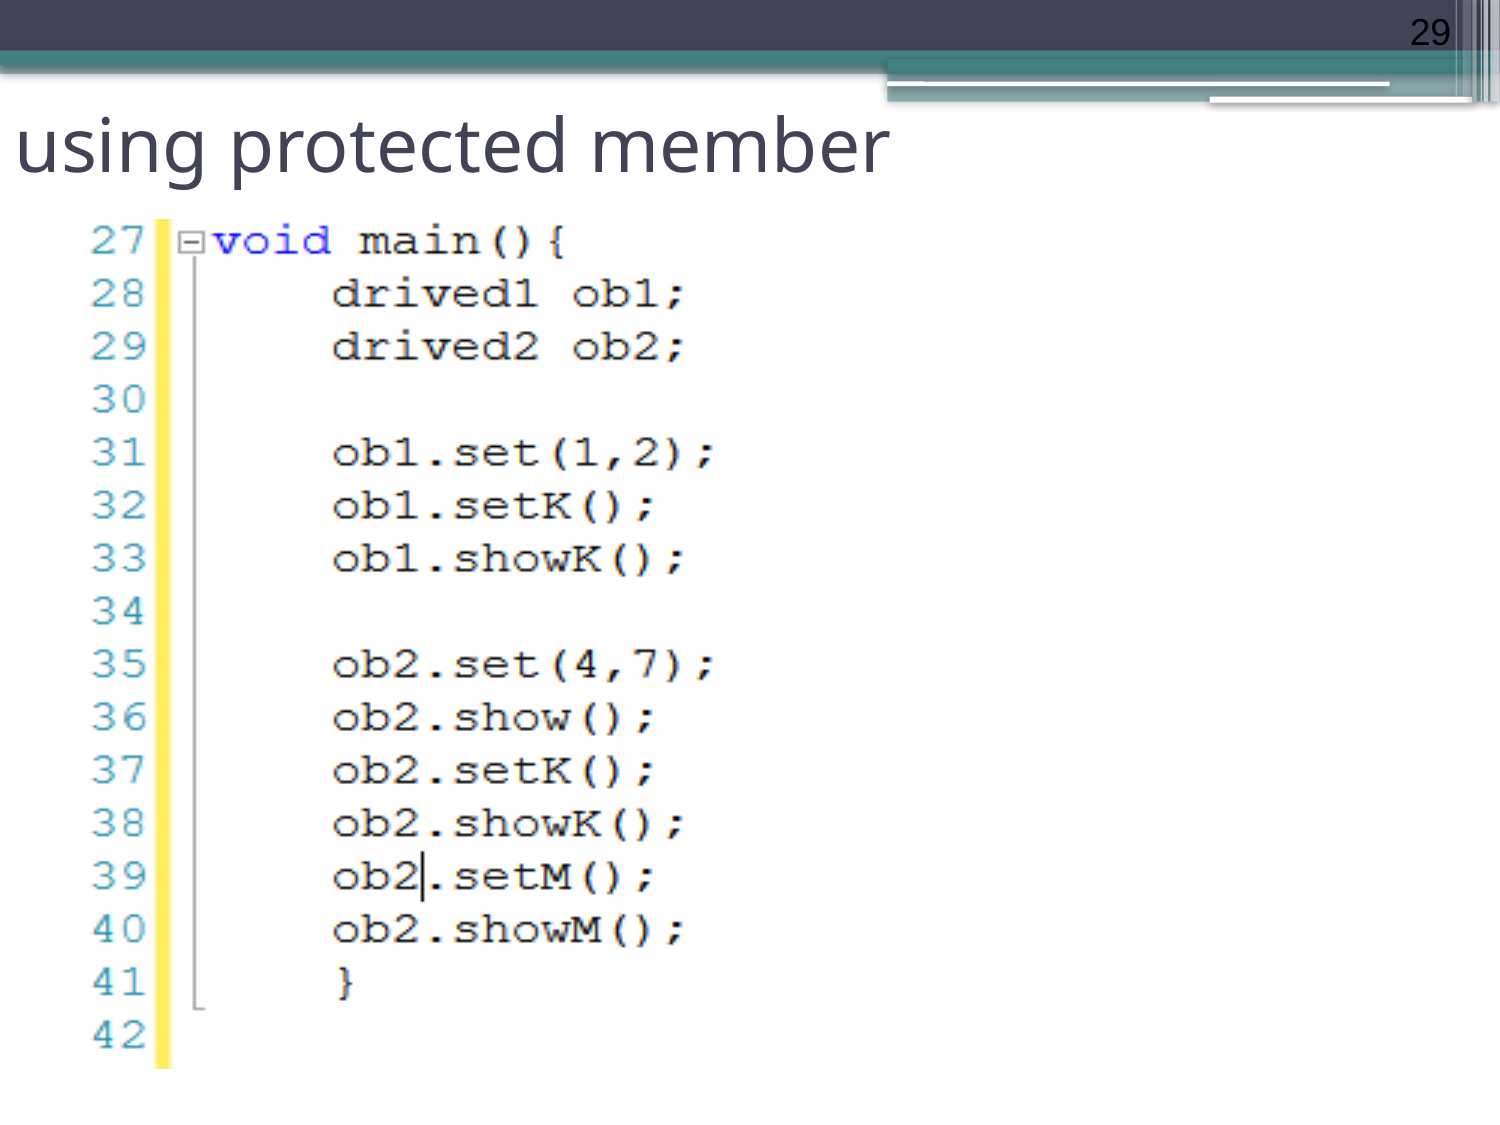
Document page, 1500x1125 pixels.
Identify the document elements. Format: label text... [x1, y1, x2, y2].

title using protected member [0, 54, 1350, 230]
slide_number 29 [1341, 0, 1466, 61]
picture [40, 219, 1223, 1069]
